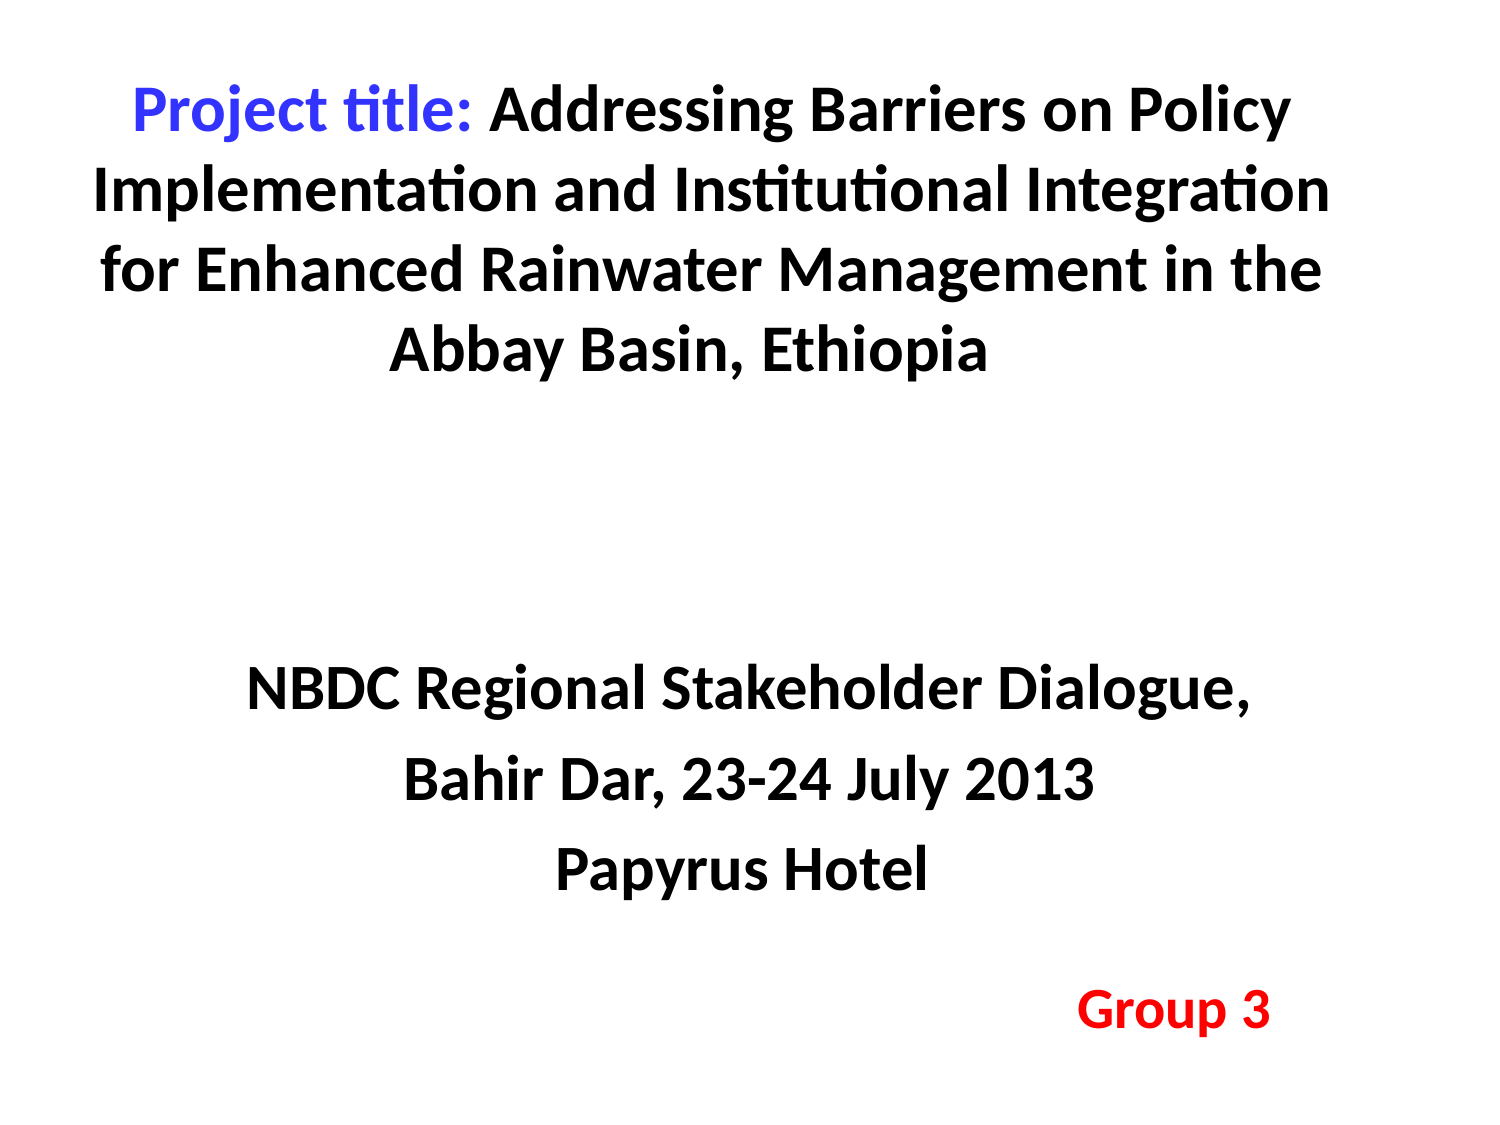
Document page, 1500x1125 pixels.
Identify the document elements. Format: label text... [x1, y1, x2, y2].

title Project title: Addressing Barriers on Policy Implementation and Institutional Integration for Enhanced Rainwater Management in the Abbay Basin, Ethiopia [75, 75, 1350, 375]
text_box Group 3 [1062, 962, 1381, 1048]
subtitle NBDC Regional Stakeholder Dialogue, Bahir Dar, 23-24 July 2013 Papyrus Hotel [225, 637, 1275, 925]
